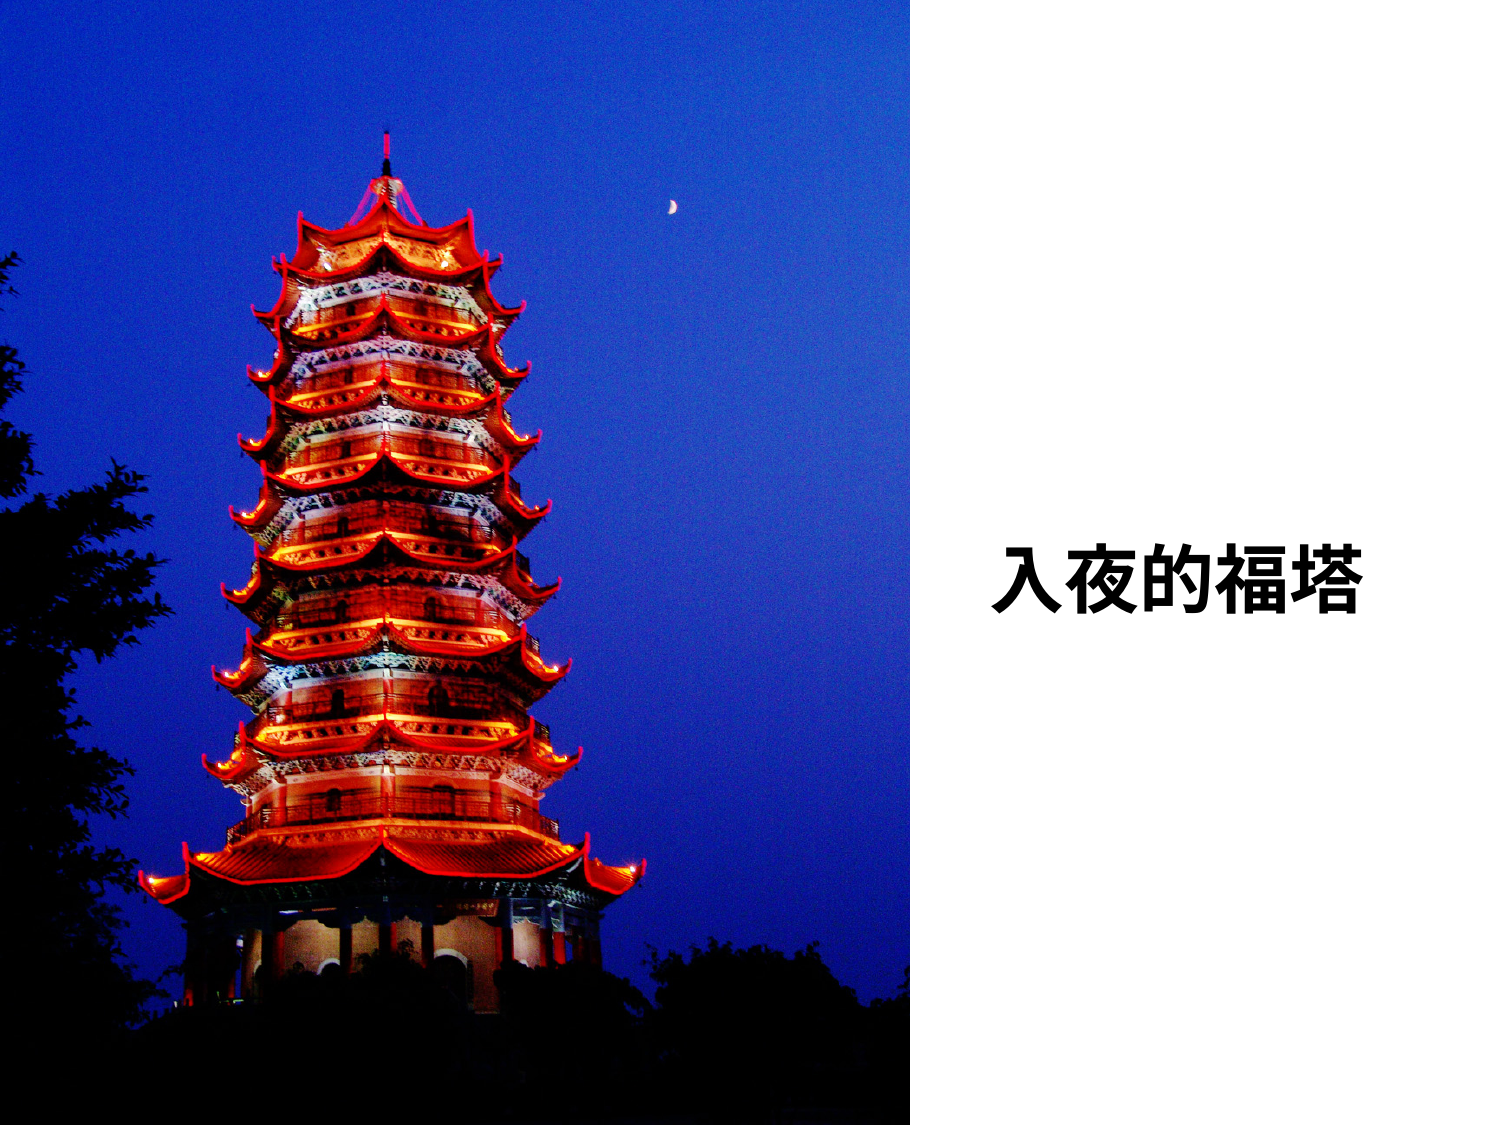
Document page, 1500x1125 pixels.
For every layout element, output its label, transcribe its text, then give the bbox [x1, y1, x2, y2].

text_box 入夜的福塔 [975, 524, 1461, 630]
picture [0, 0, 910, 1125]
